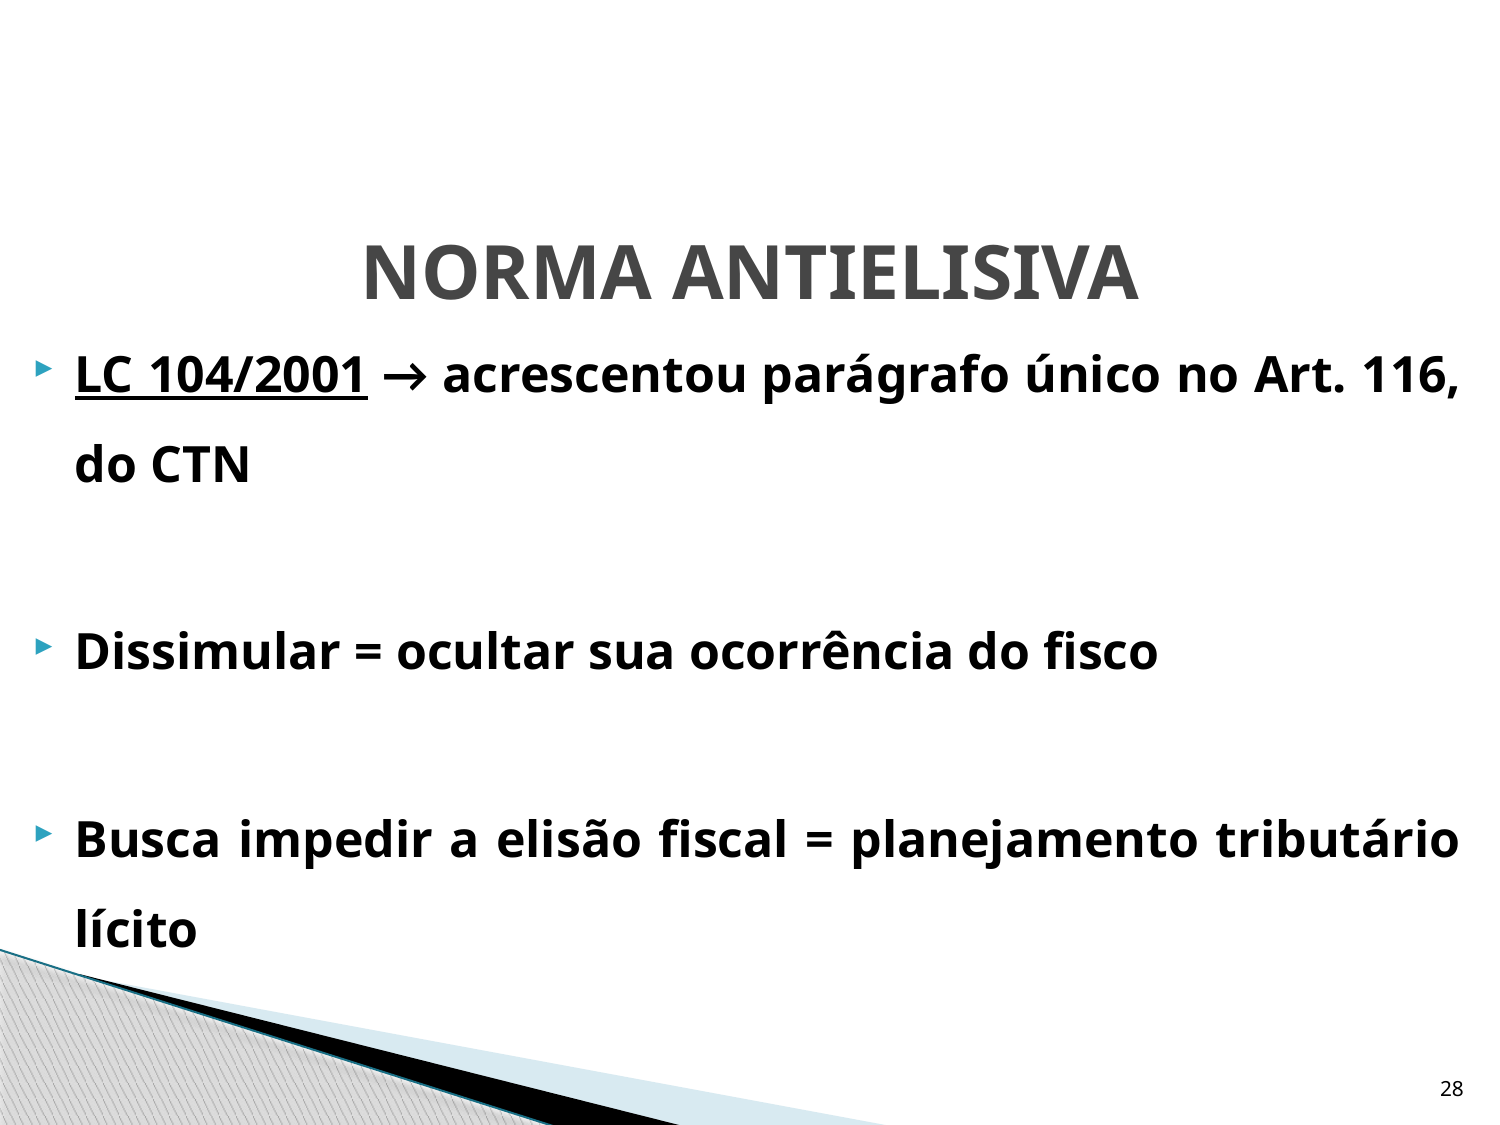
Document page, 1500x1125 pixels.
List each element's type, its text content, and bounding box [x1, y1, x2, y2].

list LC 104/2001 → acrescentou parágrafo único no Art. 116, do CTN Dissimular = ocultar sua ocorrência do fisco Busca impedir a elisão fiscal = planejamento tributário lícito [0, 304, 1477, 1125]
title NORMA ANTIELISIVA [0, 234, 1500, 305]
